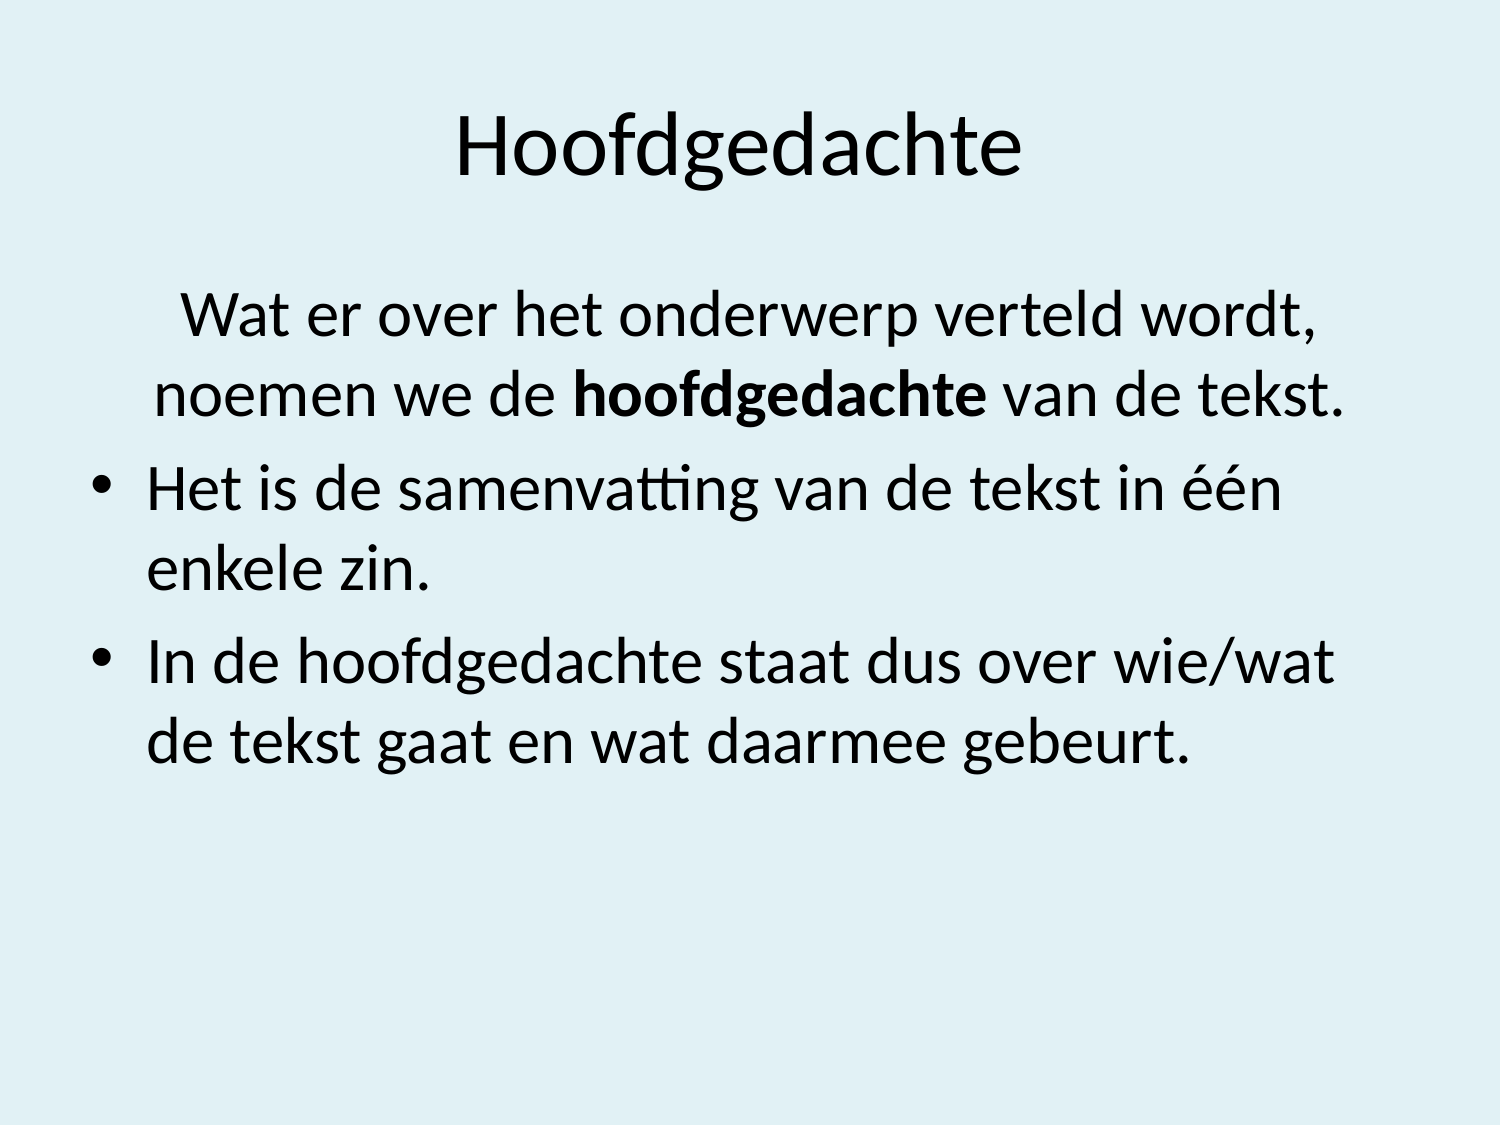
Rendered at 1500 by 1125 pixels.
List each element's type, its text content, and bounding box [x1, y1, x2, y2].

title Hoofdgedachte [75, 45, 1425, 233]
list Wat er over het onderwerp verteld wordt, noemen we de hoofdgedachte van de tekst. Het is de samenvatting van de tekst in één enkele zin. In de hoofdgedachte staat dus over wie/wat de tekst gaat en wat daarmee gebeurt. [75, 262, 1425, 1005]
